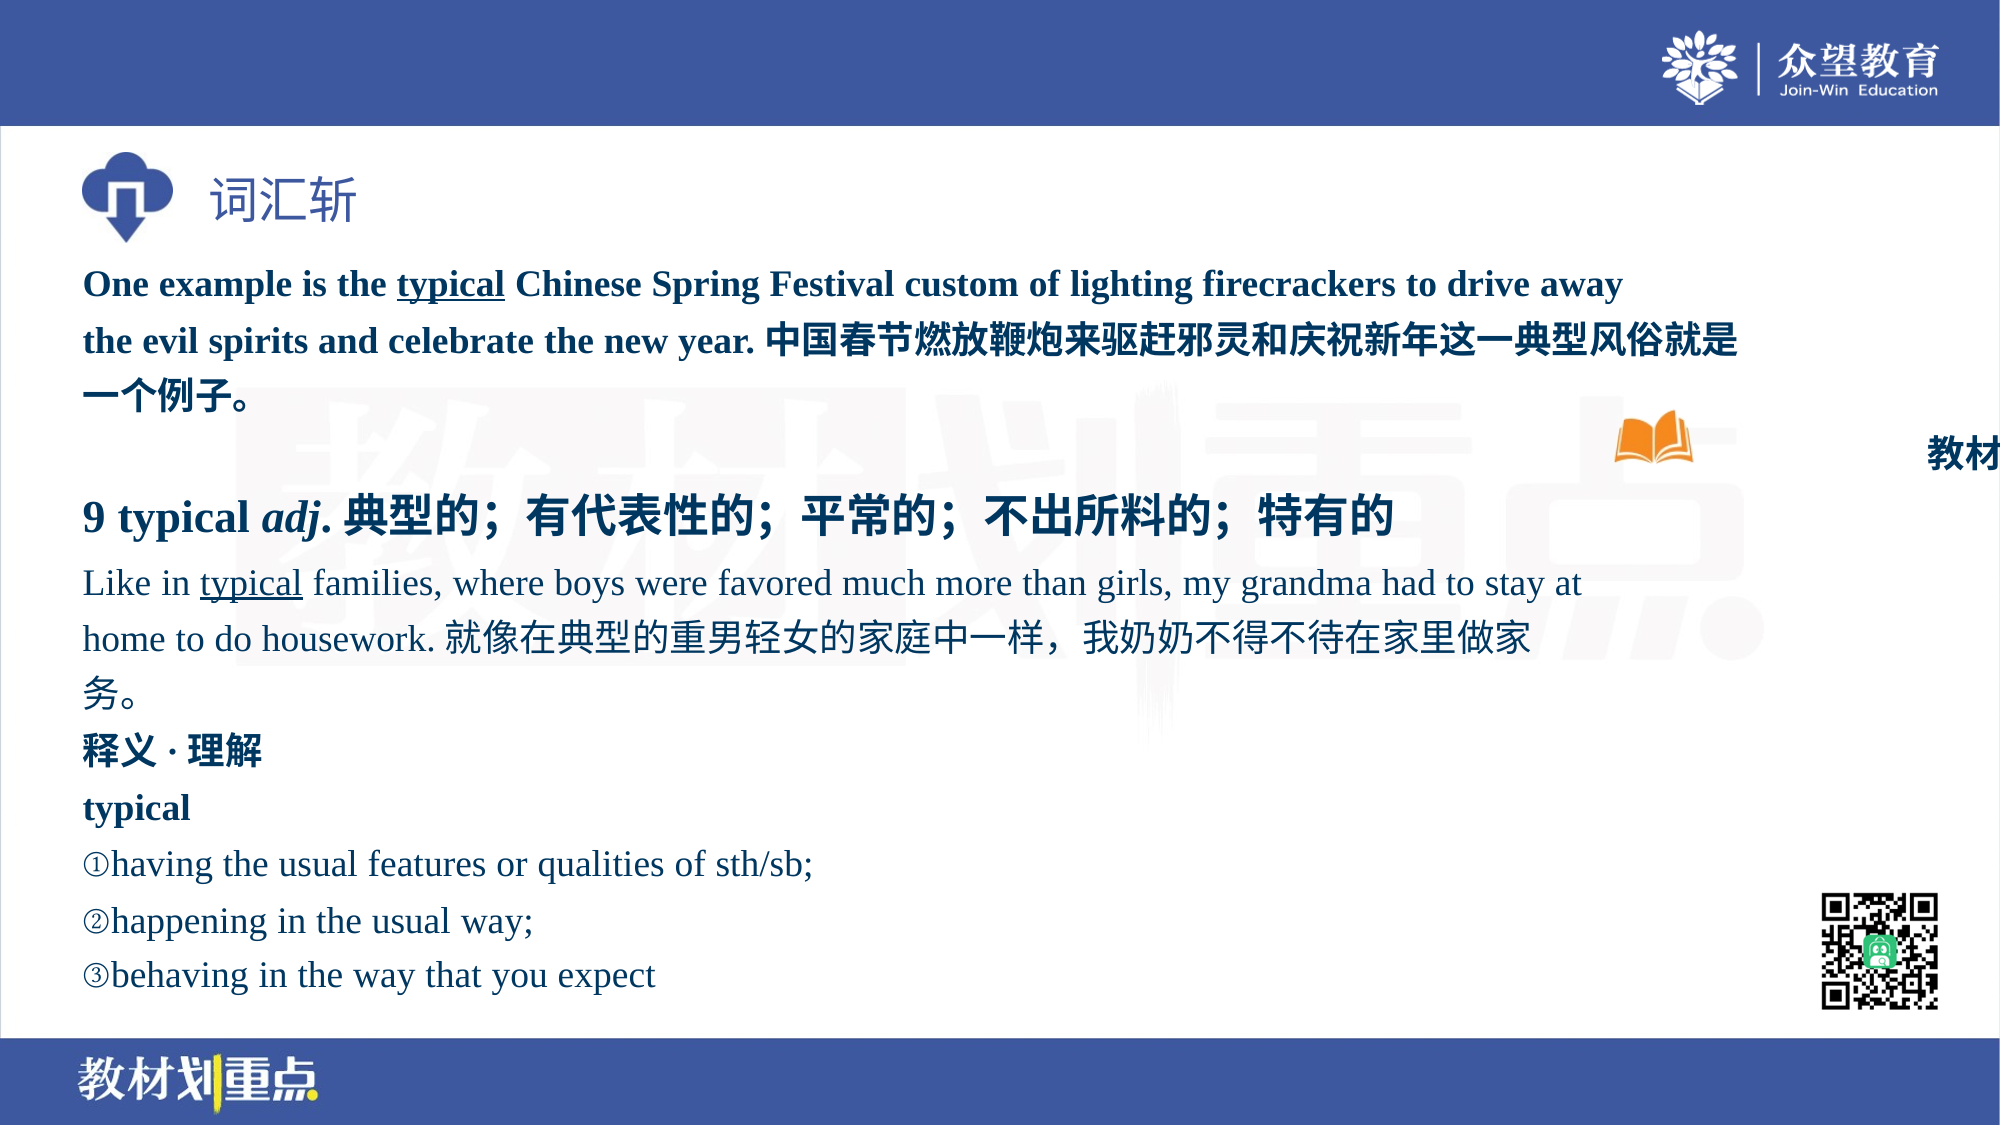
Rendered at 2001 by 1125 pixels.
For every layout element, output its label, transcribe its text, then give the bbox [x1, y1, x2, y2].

picture [0, 0, 2000, 1125]
text_box 9 typical adj.典型的；有代表性的；平常的；不出所料的；特有的 [82, 477, 1817, 540]
text_box One example is the typical Chinese Spring Festival custom of lighting firecrackers to drive away the evil spirits and celebrate the new year.中国春节燃放鞭炮来驱赶邪灵和庆祝新年这一典型风俗就是 一个例子。 教材P4 [82, 248, 1817, 471]
